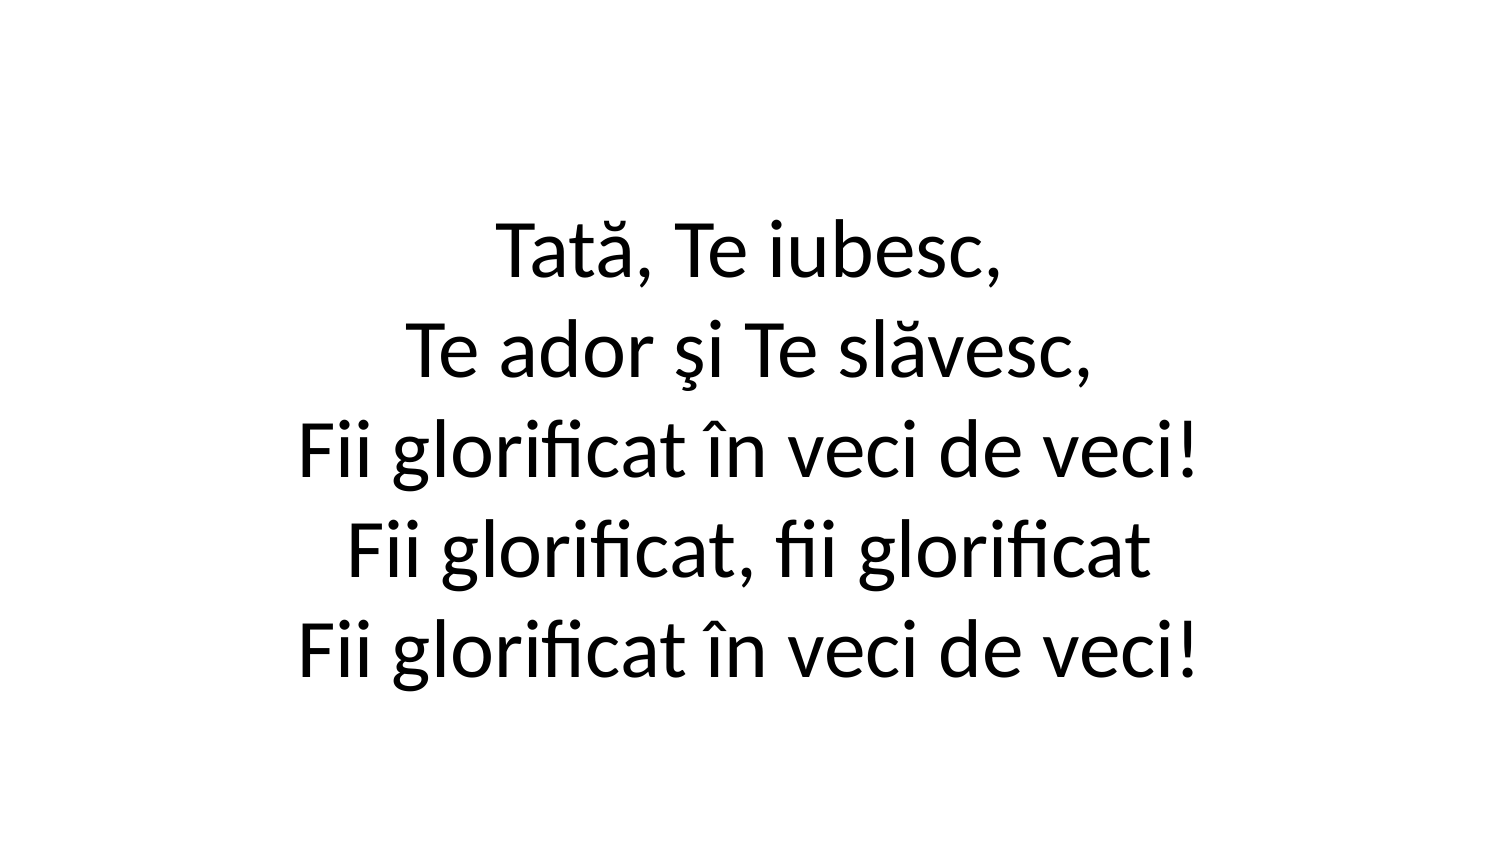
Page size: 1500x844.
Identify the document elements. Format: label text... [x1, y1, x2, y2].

text_box Tată, Te iubesc, Te ador şi Te slăvesc, Fii glorificat în veci de veci! Fii glorificat, fii glorificat Fii glorificat în veci de veci! [282, 142, 1218, 702]
